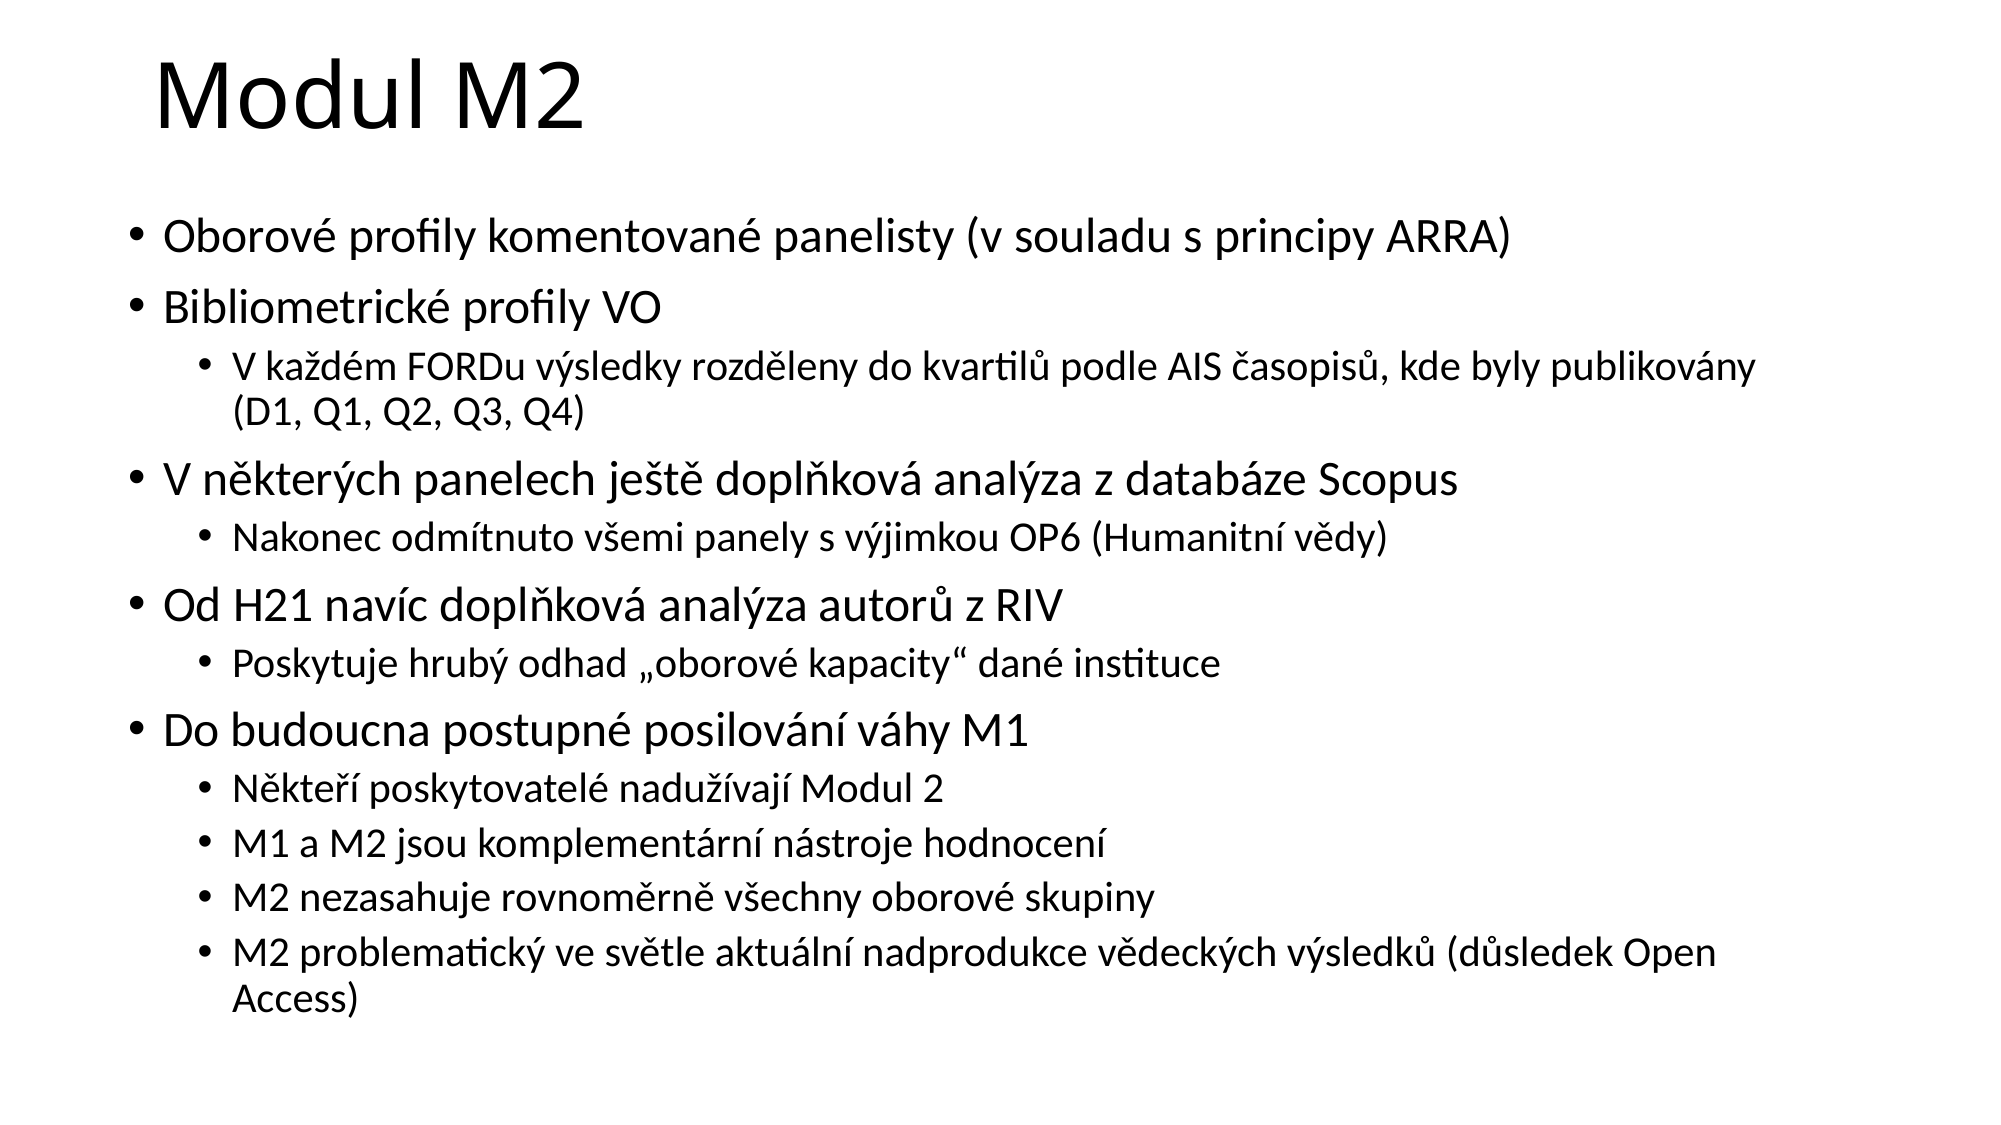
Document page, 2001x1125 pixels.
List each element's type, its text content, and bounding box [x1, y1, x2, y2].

title Modul M2 [137, 36, 1863, 162]
list Oborové profily komentované panelisty (v souladu s principy ARRA) Bibliometrické profily VO V každém FORDu výsledky rozděleny do kvartilů podle AIS časopisů, kde byly publikovány (D1, Q1, Q2, Q3, Q4) V některých panelech ještě doplňková analýza z databáze Scopus Nakonec odmítnuto všemi panely s výjimkou OP6 (Humanitní vědy) Od H21 navíc doplňková analýza autorů z RIV Poskytuje hrubý odhad „oborové kapacity“ dané instituce Do budoucna postupné posilování váhy M1 Někteří poskytovatelé nadužívají Modul 2 M1 a M2 jsou komplementární nástroje hodnocení M2 nezasahuje rovnoměrně všechny oborové skupiny M2 problematický ve světle aktuální nadprodukce vědeckých výsledků (důsledek Open Access) [113, 202, 1839, 1033]
